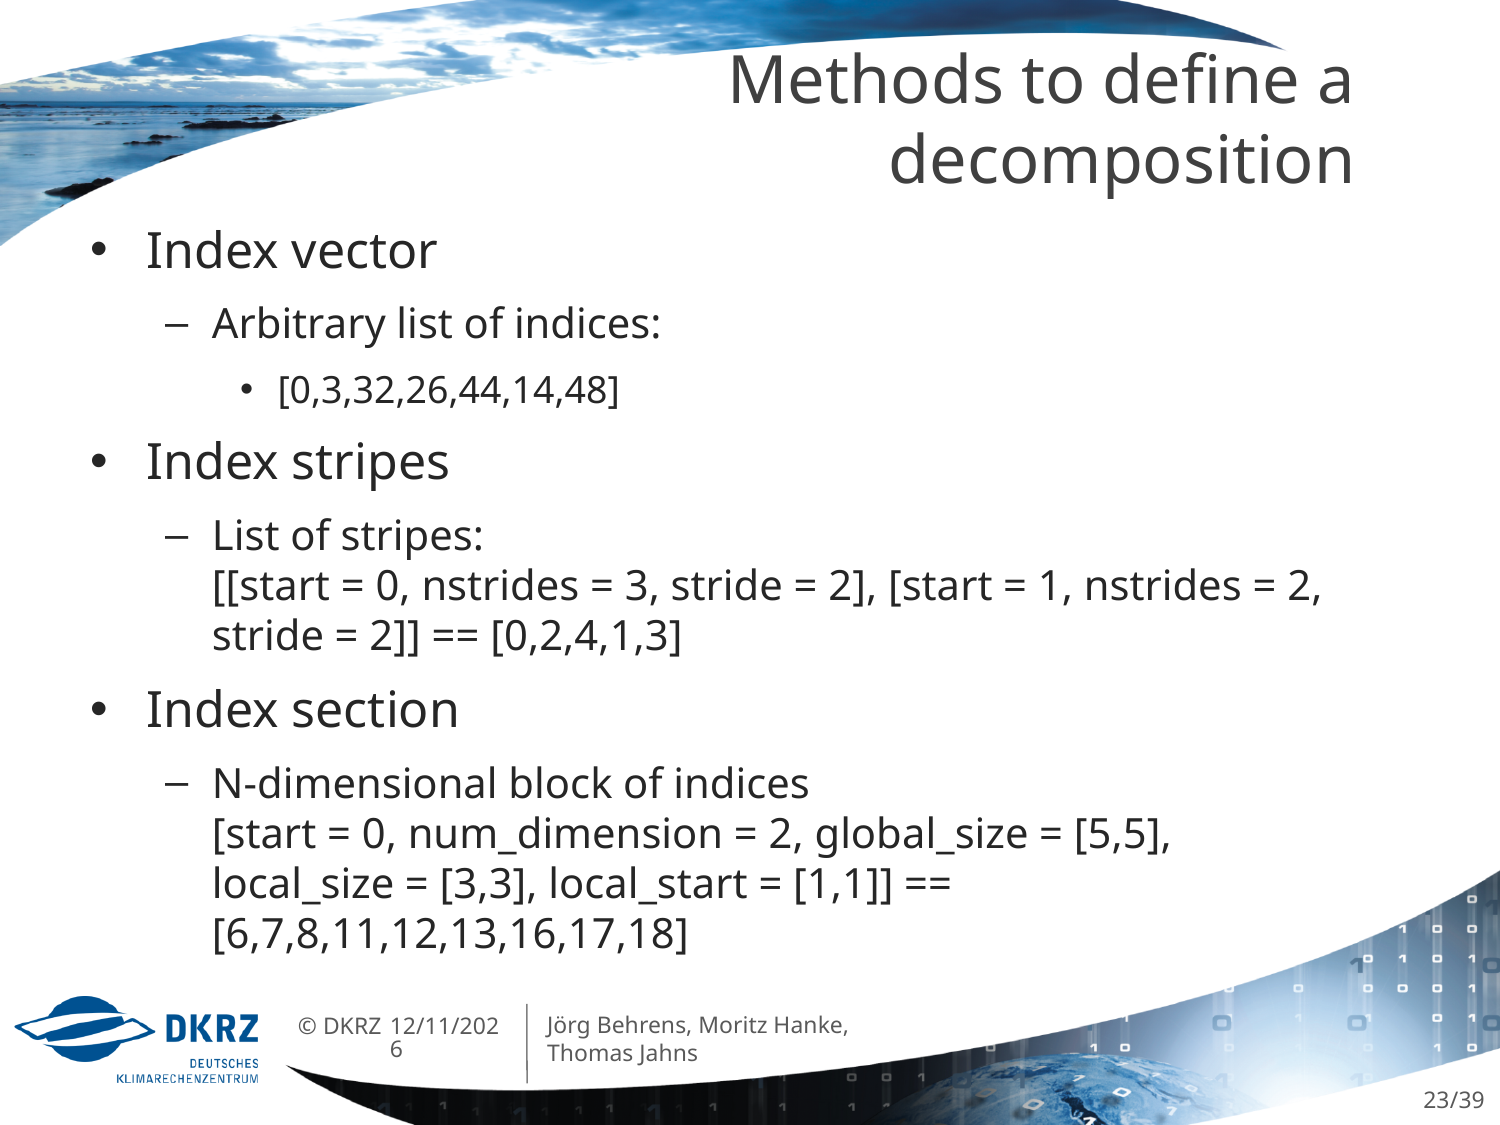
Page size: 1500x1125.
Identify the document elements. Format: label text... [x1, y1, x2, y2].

picture [14, 996, 258, 1083]
footer Jörg Behrens, Moritz Hanke, Thomas Jahns [532, 1003, 884, 1082]
slide_number 23 [1333, 1078, 1465, 1125]
picture [285, 867, 1500, 1125]
list Index vector Arbitrary list of indices: [0,3,32,26,44,14,48] Index stripes List of stripes: [[start = 0, nstrides = 3, stride = 2], [start = 1, nstrides = 2, stride = 2]] == [0,2,4,1,3] Index section N-dimensional block of indices [start = 0, num_dimension = 2, global_size = [5,5], local_size = [3,3], local_start = [1,1]] == [6,7,8,11,12,13,16,17,18] [74, 210, 1426, 985]
title Methods to define a decomposition [480, 70, 1372, 165]
picture [0, 0, 1288, 246]
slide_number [375, 1004, 528, 1052]
